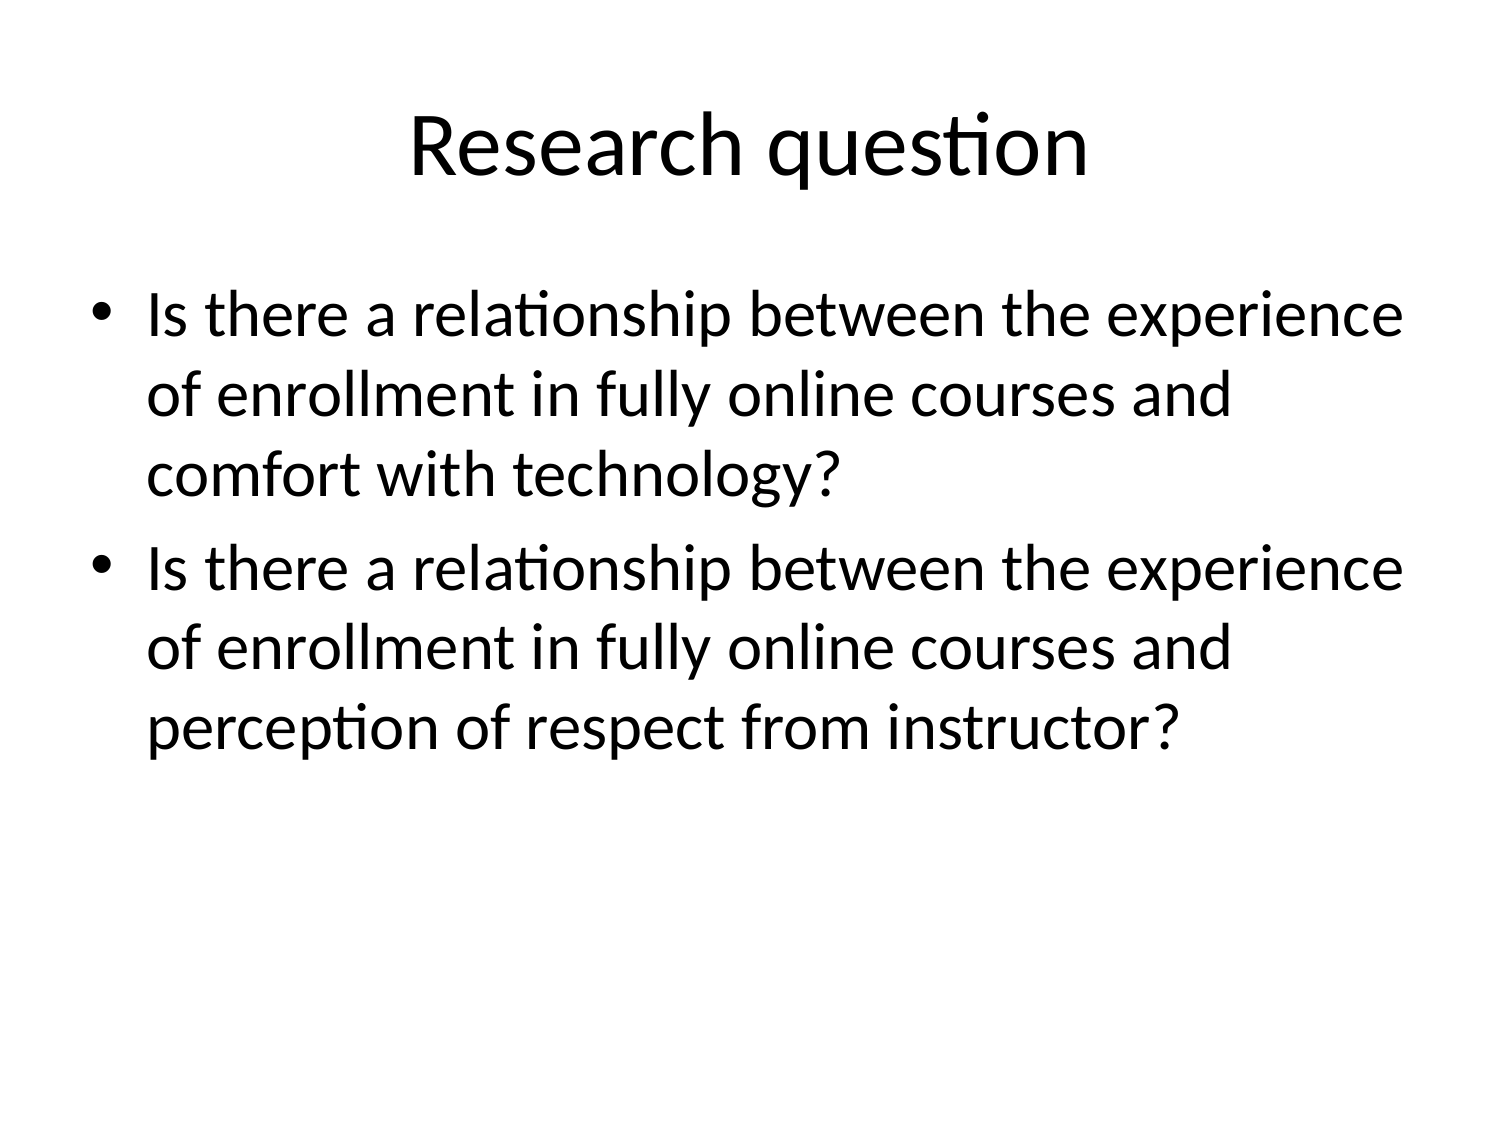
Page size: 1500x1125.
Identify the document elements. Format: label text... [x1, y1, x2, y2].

list Is there a relationship between the experience of enrollment in fully online courses and comfort with technology? Is there a relationship between the experience of enrollment in fully online courses and perception of respect from instructor? [75, 262, 1425, 1005]
title Research question [75, 45, 1425, 233]
